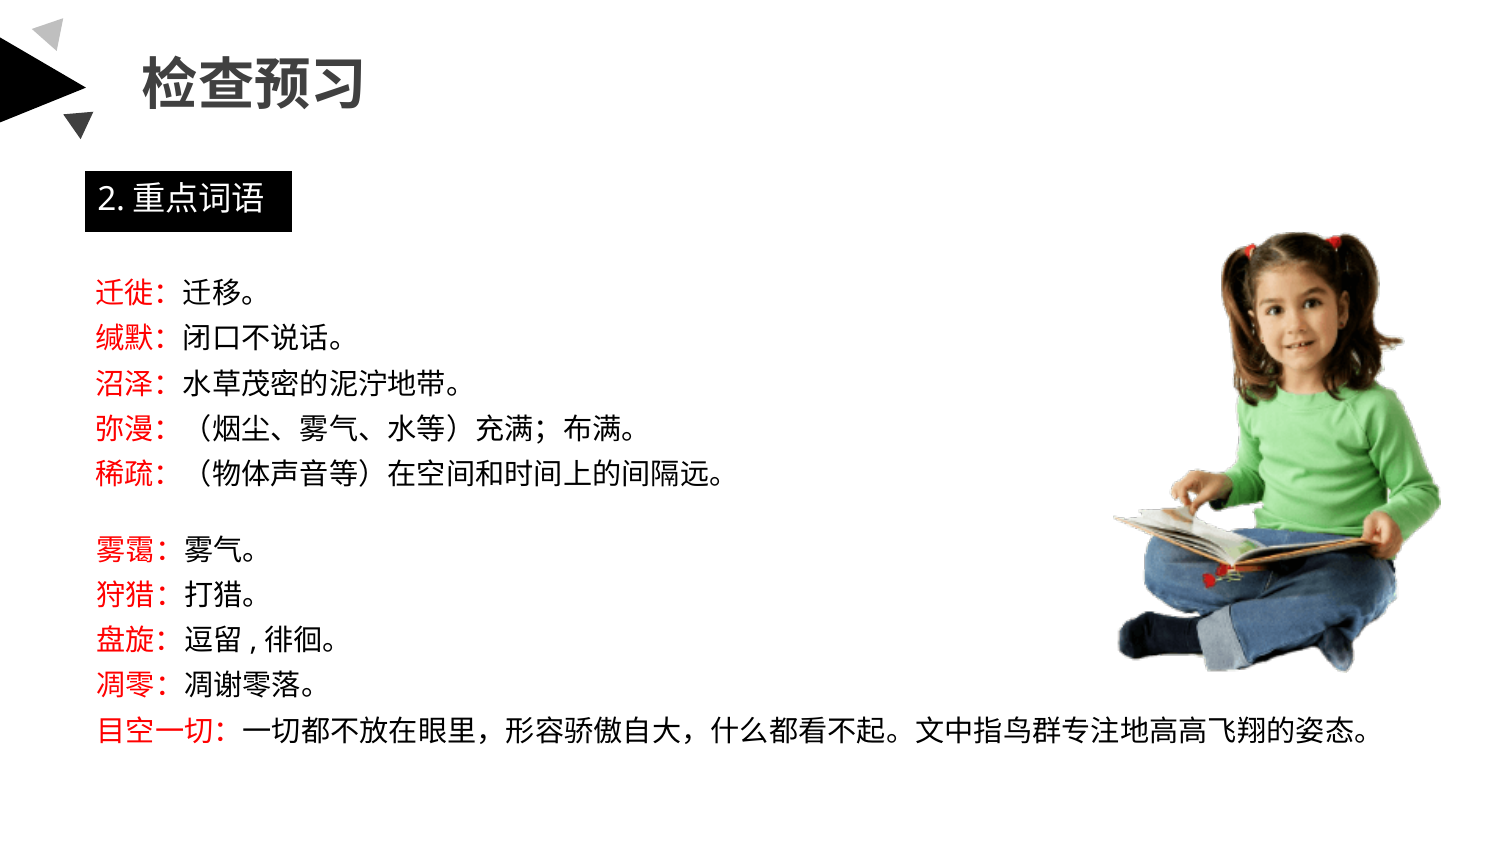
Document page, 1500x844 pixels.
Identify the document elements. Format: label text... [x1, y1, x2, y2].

text_box 2.重点词语 [85, 171, 292, 232]
text_box 迁徙：迁移。 缄默：闭口不说话。 沼泽：水草茂密的泥泞地带。 弥漫：（烟尘、雾气、水等）充满；布满。 稀疏：（物体声音等）在空间和时间上的间隔远。 [83, 258, 1068, 497]
picture [1112, 231, 1441, 673]
text_box 雾霭：雾气。 狩猎：打猎。 盘旋：逗留,徘徊。 凋零：凋谢零落。 目空一切：一切都不放在眼里，形容骄傲自大，什么都看不起。文中指鸟群专注地高高飞翔的姿态。 [85, 514, 1394, 753]
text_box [0, 15, 505, 135]
